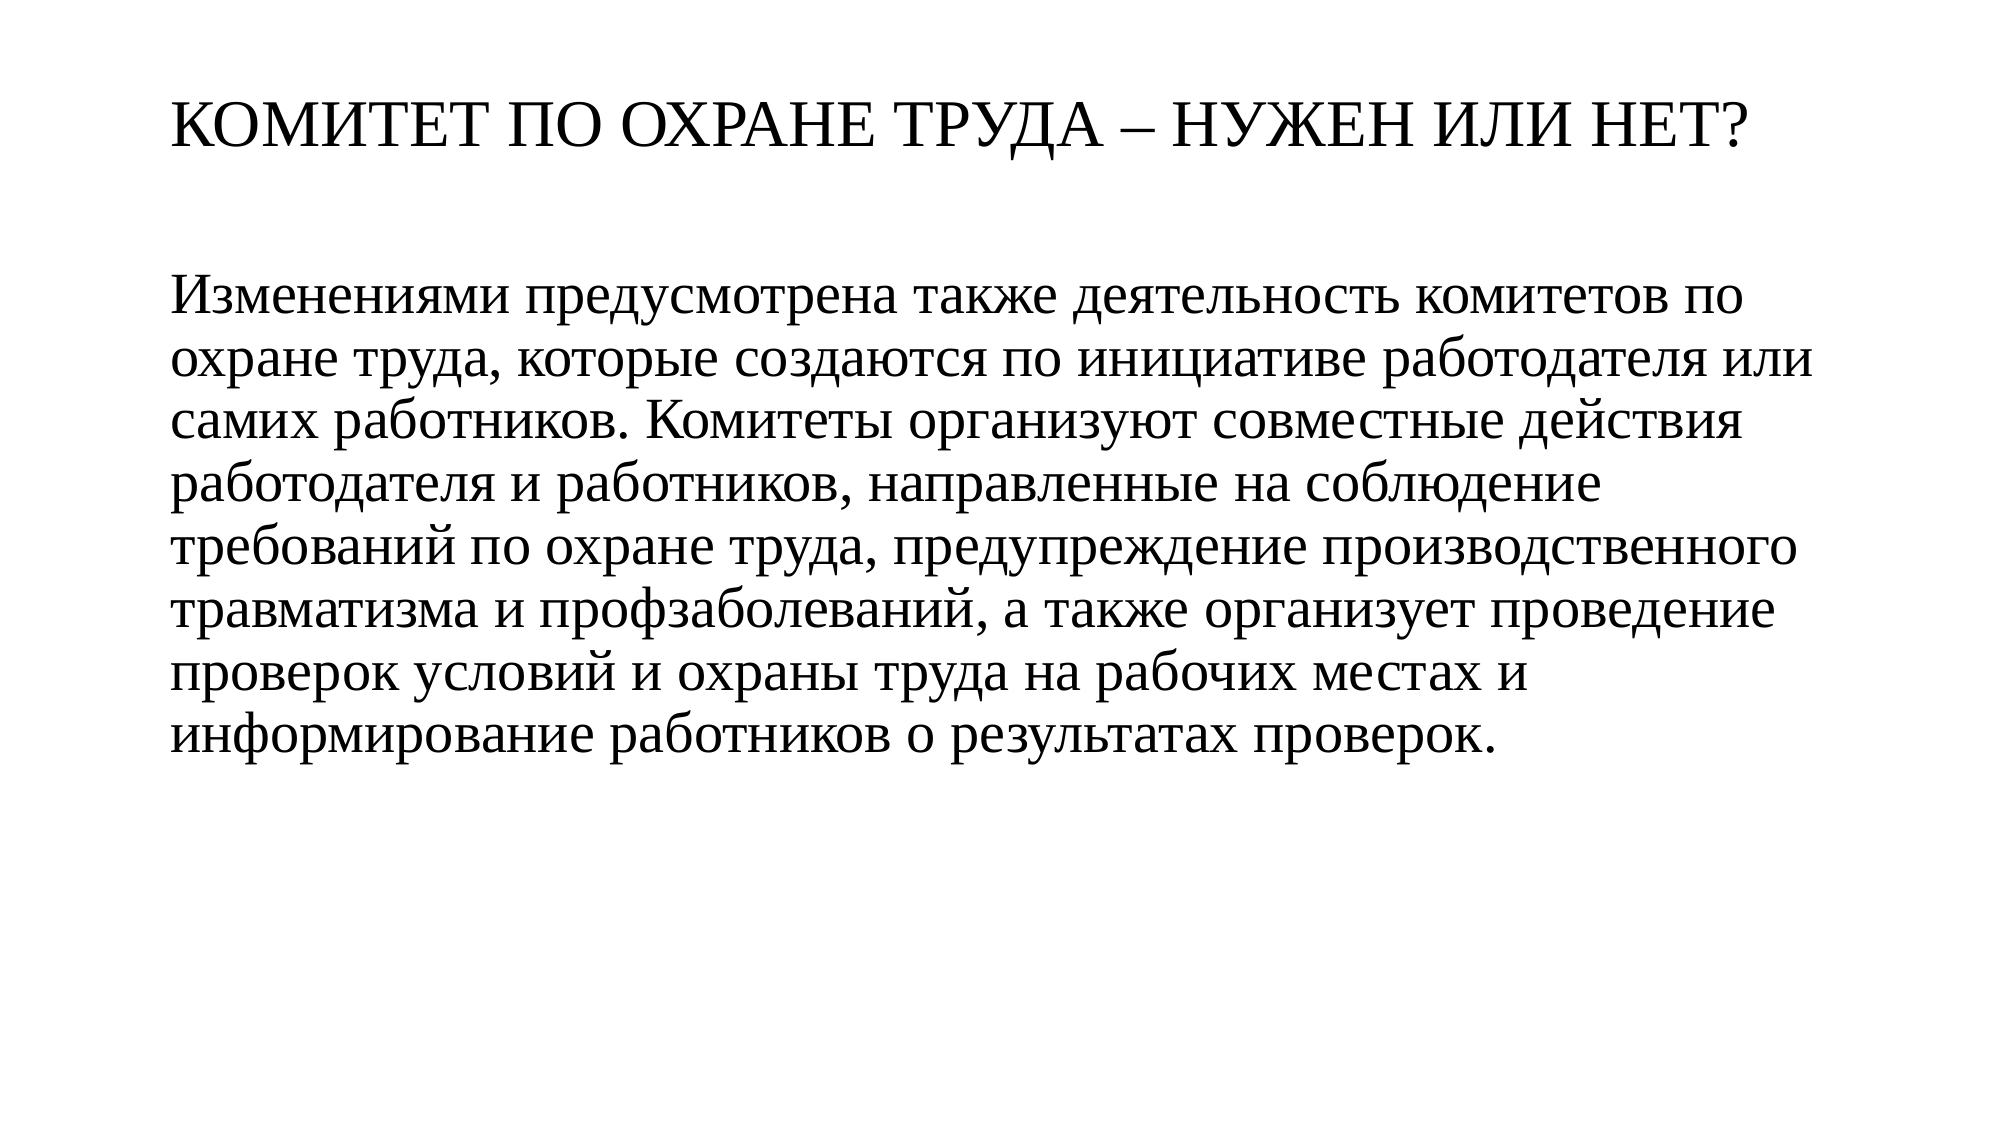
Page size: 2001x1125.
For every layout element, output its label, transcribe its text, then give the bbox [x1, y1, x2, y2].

list Изменениями предусмотрена также деятельность комитетов по охране труда, которые создаются по инициативе работодателя или самих работников. Комитеты организуют совместные действия работодателя и работников, направленные на соблюдение требований по охране труда, предупреждение производственного травматизма и профзаболеваний, а также организует проведение проверок условий и охраны труда на рабочих местах и информирование работников о результатах проверок. [154, 255, 1911, 942]
title Комитет по охране труда – нужен или нет? [154, 78, 1911, 173]
